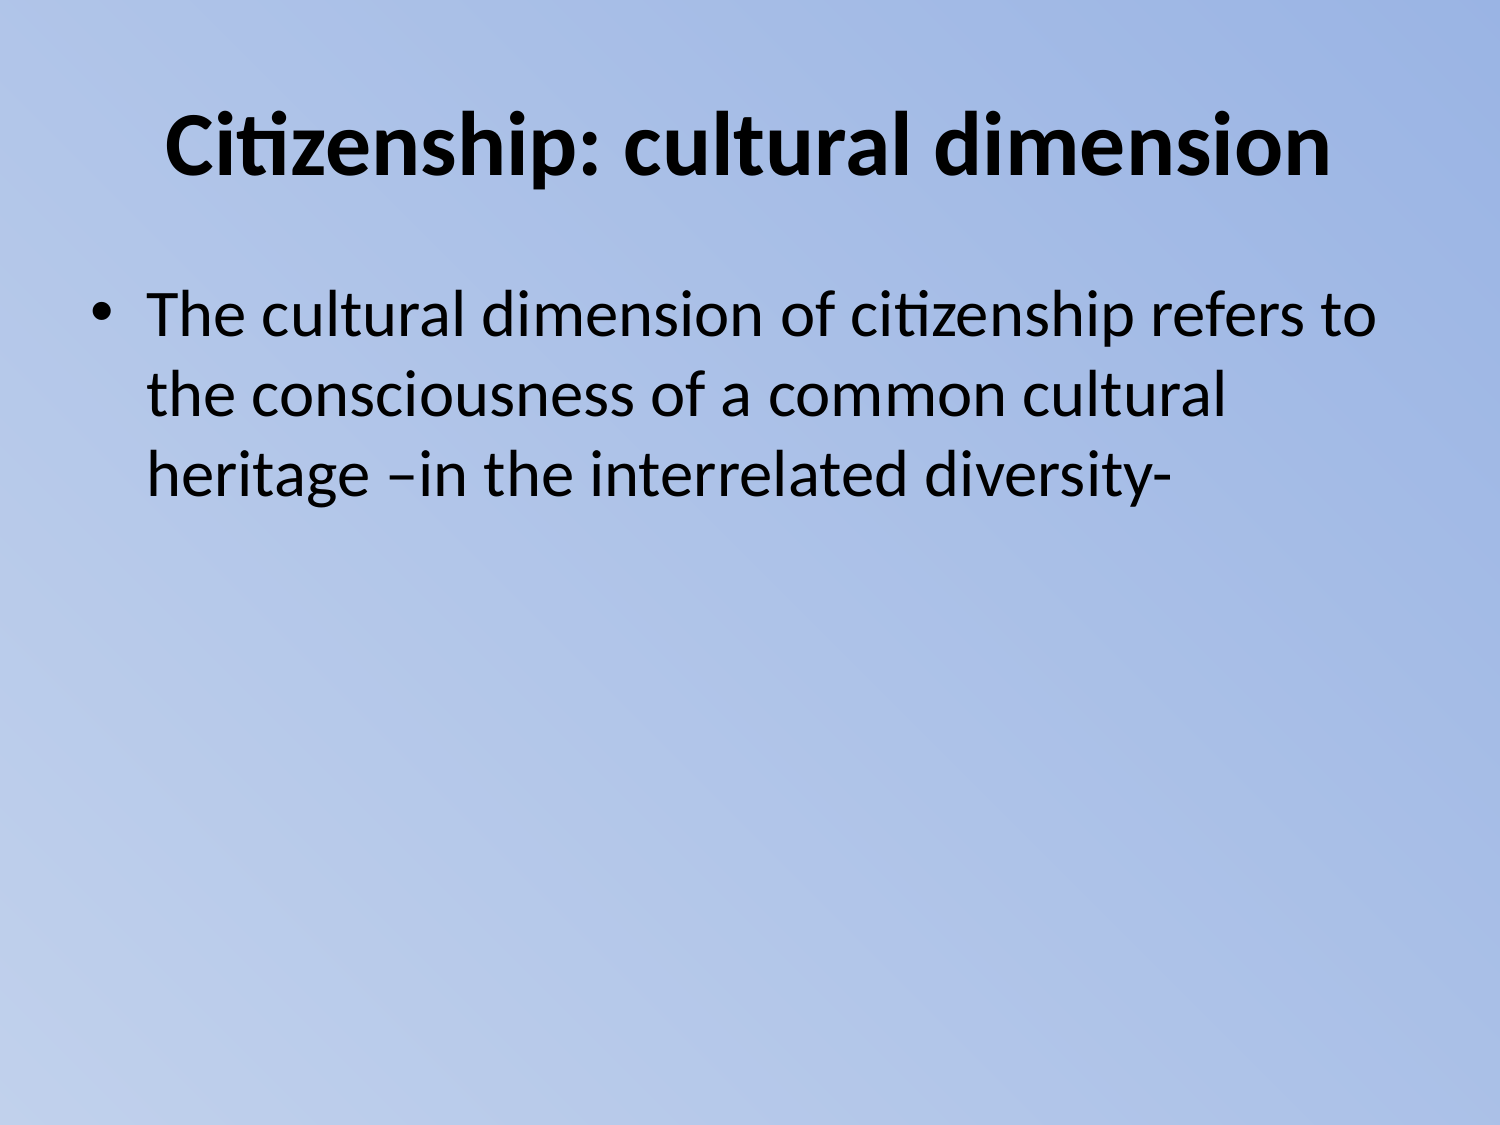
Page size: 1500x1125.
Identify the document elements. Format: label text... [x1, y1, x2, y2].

title Citizenship: cultural dimension [75, 45, 1425, 233]
list The cultural dimension of citizenship refers to the consciousness of a common cultural heritage –in the interrelated diversity- [75, 262, 1425, 1005]
